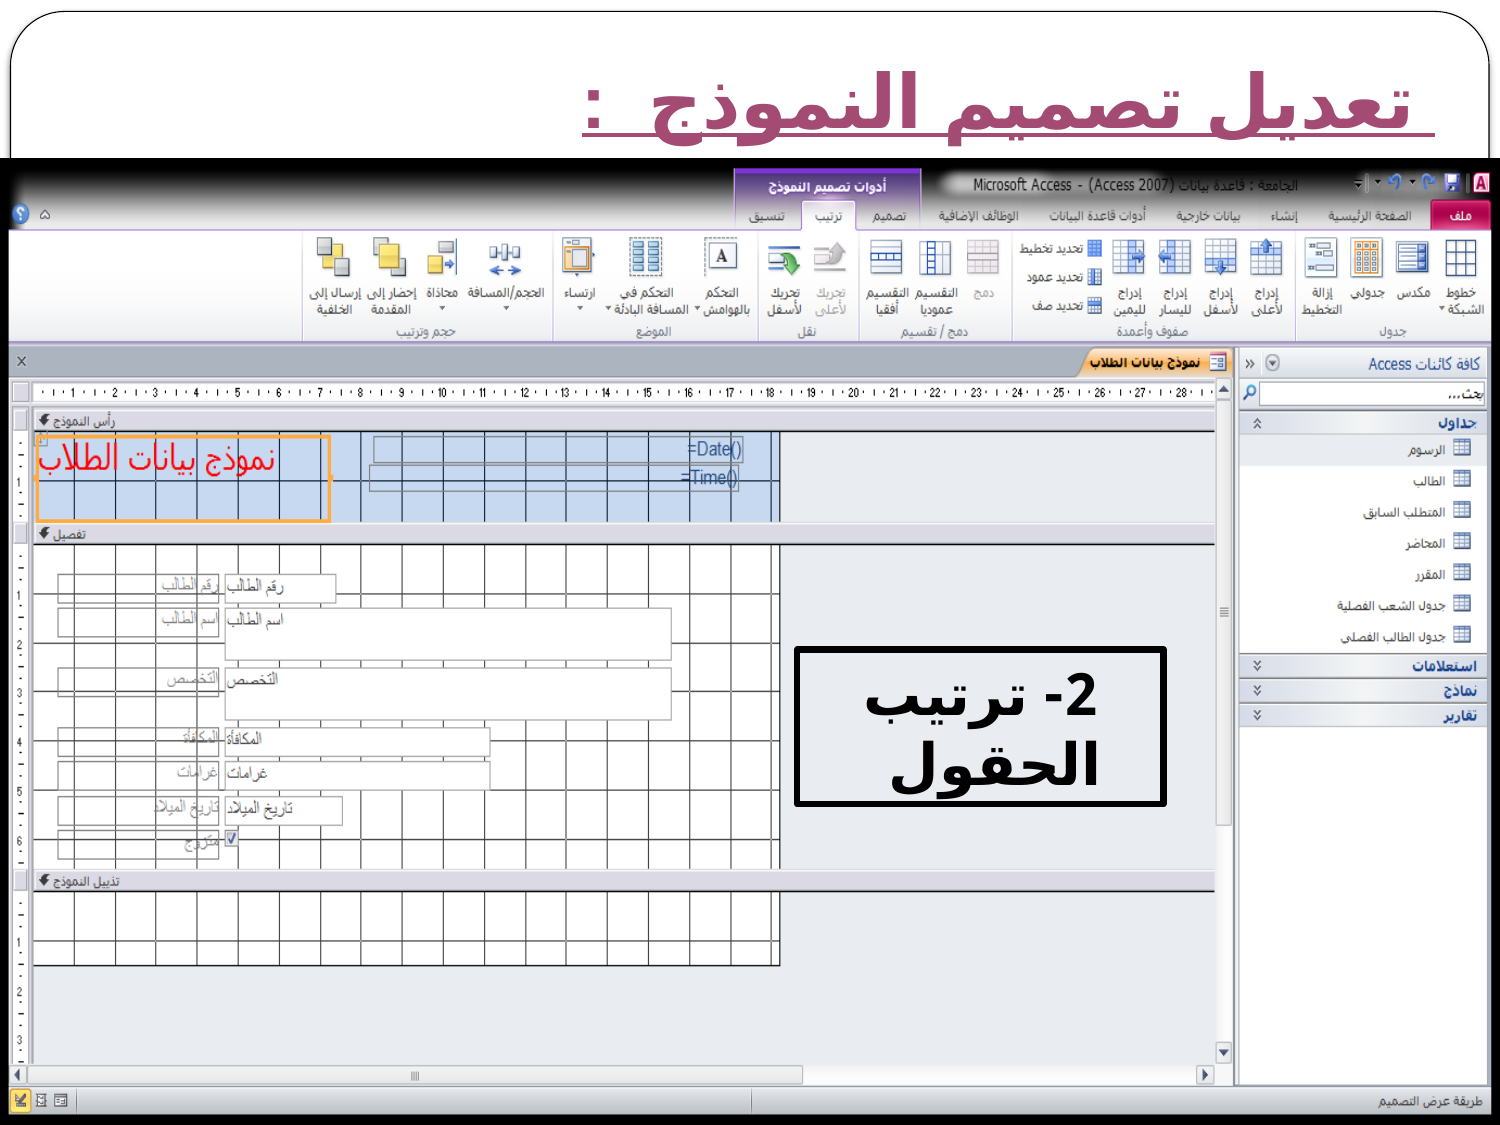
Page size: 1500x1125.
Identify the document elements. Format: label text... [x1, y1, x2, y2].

picture [0, 158, 1500, 1125]
text_box تعديل تصميم النموذج : [100, 0, 1451, 157]
